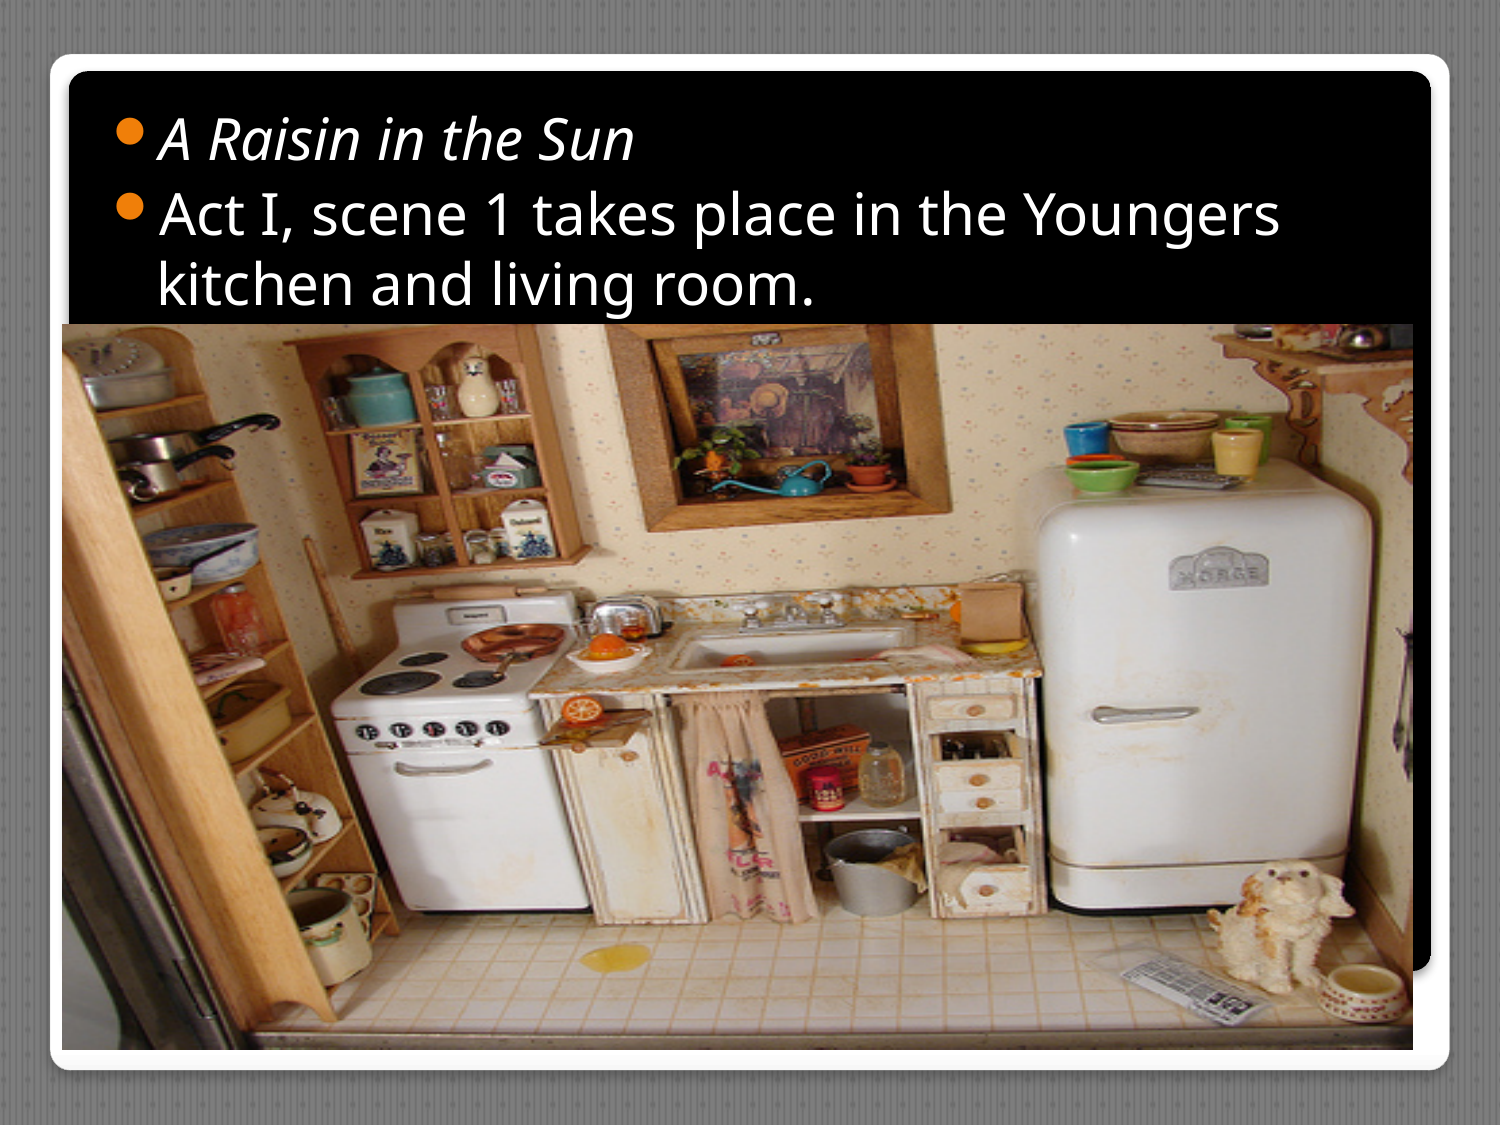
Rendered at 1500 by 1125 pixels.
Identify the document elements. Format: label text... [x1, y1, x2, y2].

picture [62, 324, 1413, 1051]
list A Raisin in the Sun Act I, scene 1 takes place in the Youngers kitchen and living room. [82, 86, 1425, 774]
